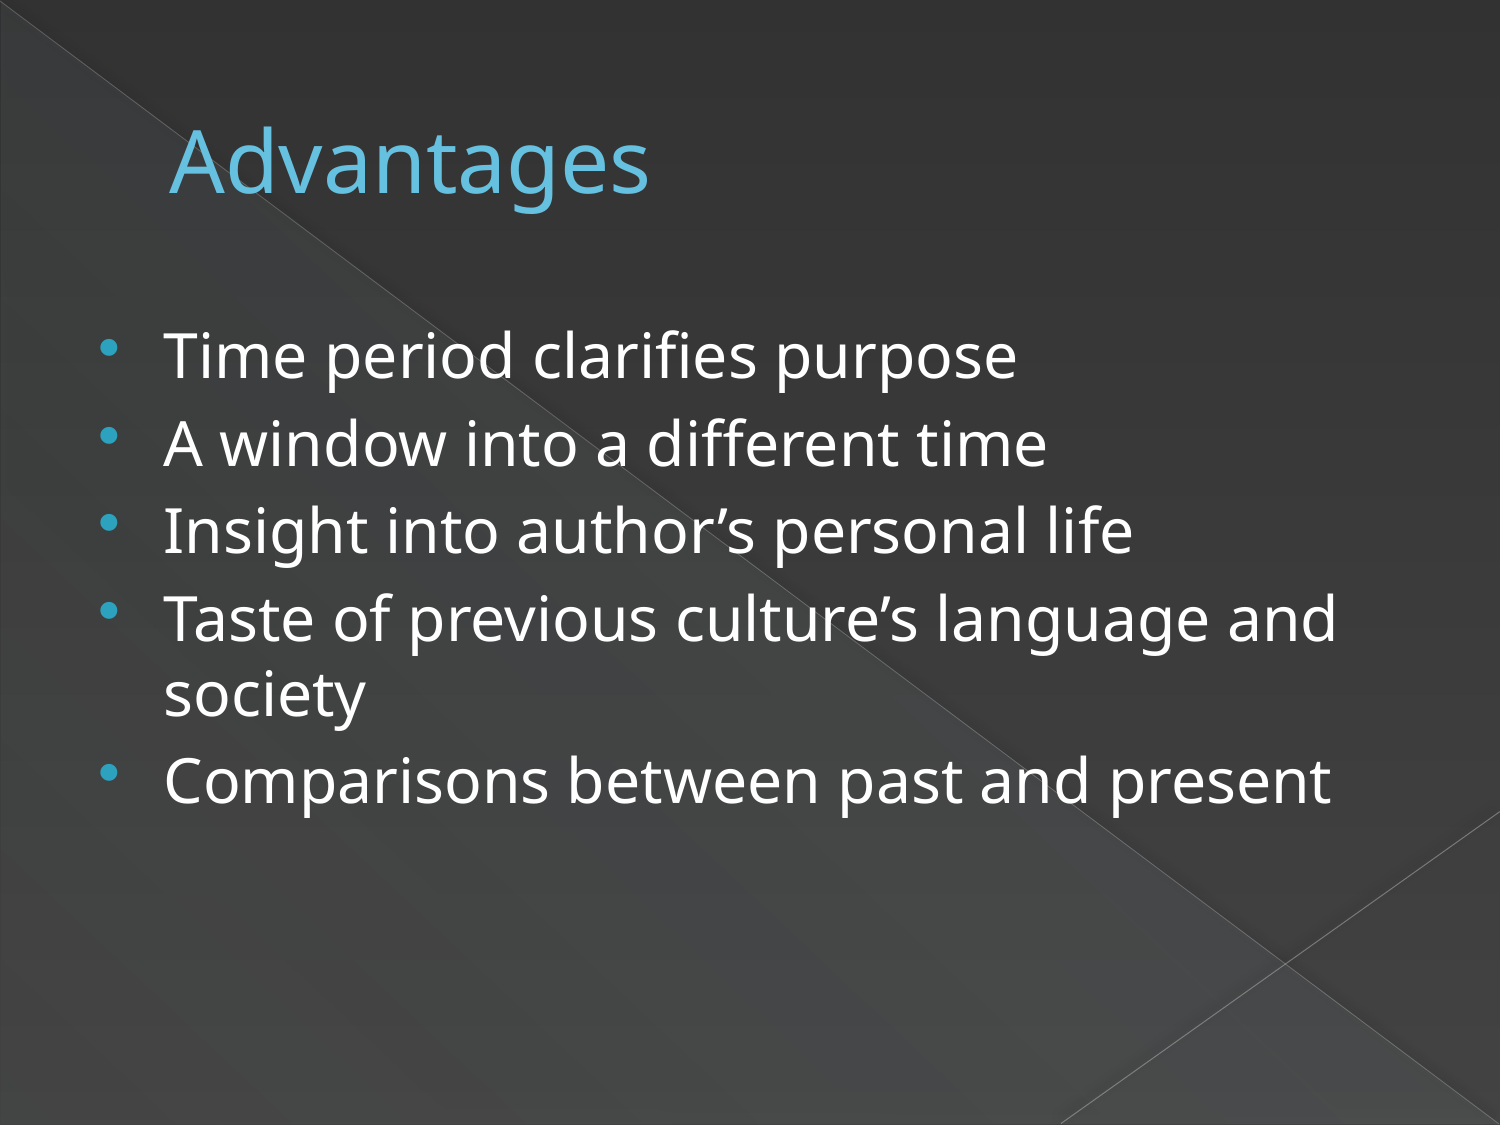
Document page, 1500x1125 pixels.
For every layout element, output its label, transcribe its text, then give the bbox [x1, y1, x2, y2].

title Advantages [75, 43, 1425, 274]
list Time period clarifies purpose A window into a different time Insight into author’s personal life Taste of previous culture’s language and society Comparisons between past and present [74, 308, 1426, 1060]
